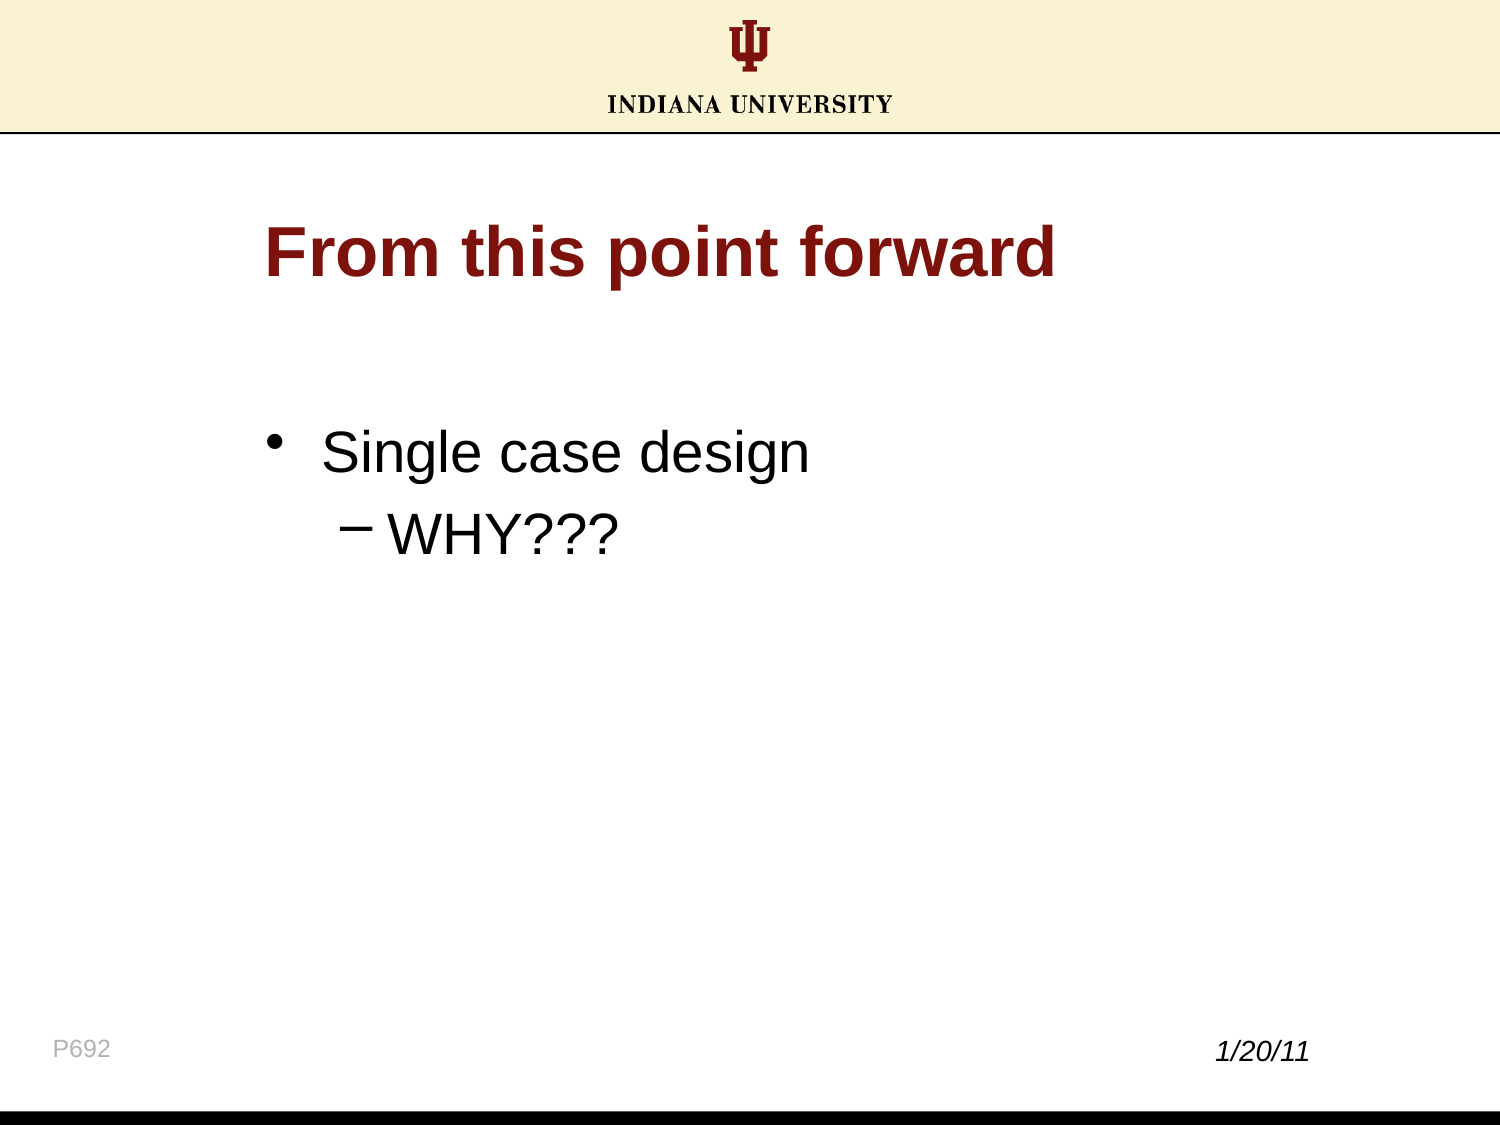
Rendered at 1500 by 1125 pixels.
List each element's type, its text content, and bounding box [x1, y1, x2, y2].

footer P692 [37, 1024, 851, 1076]
list Single case design WHY??? [250, 324, 1417, 988]
picture [608, 20, 892, 113]
title From this point forward [249, 154, 1417, 342]
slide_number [1199, 1024, 1463, 1076]
